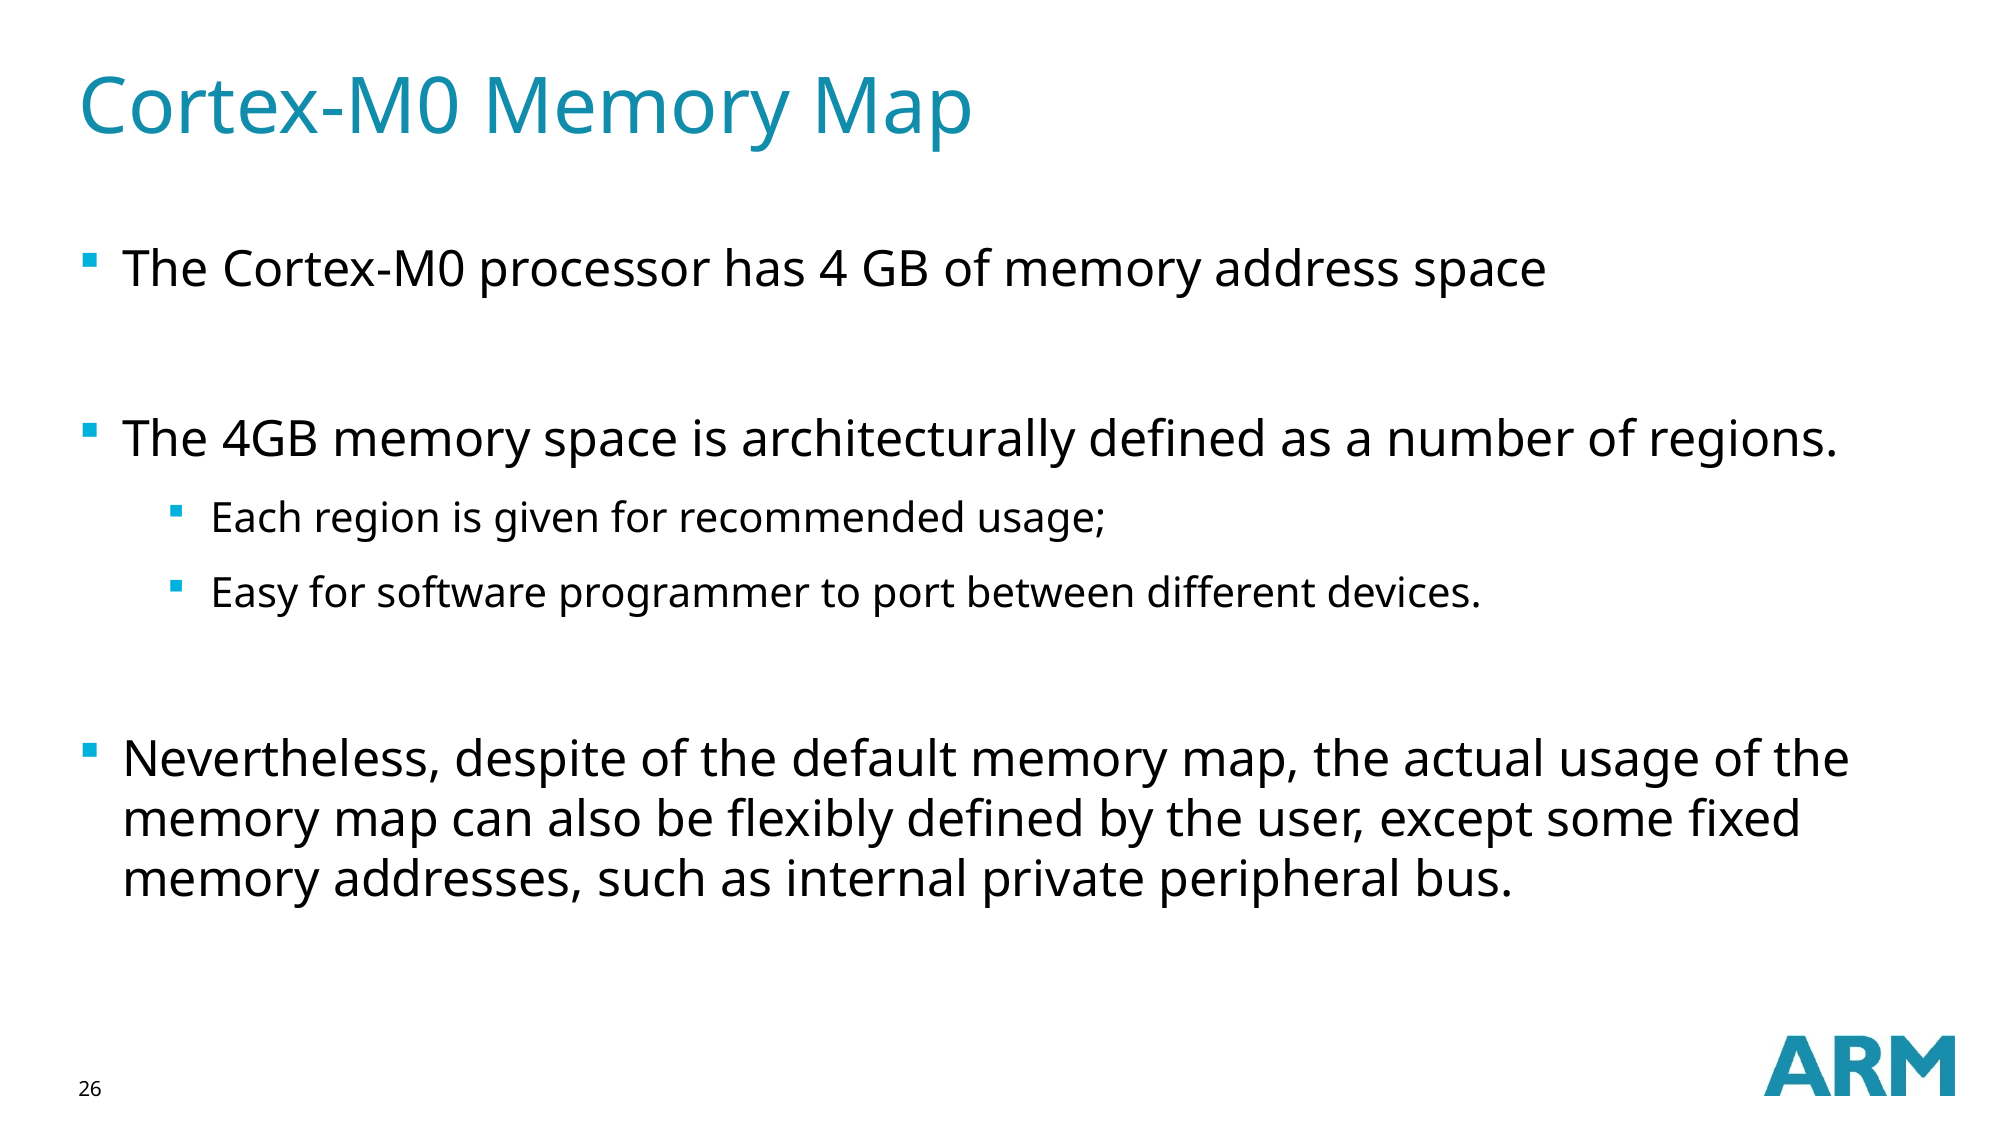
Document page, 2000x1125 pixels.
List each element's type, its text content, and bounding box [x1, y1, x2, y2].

picture [1763, 1035, 1955, 1096]
title Cortex-M0 Memory Map [78, 55, 1910, 150]
list The Cortex-M0 processor has 4 GB of memory address space The 4GB memory space is architecturally defined as a number of regions. Each region is given for recommended usage; Easy for software programmer to port between different devices. Nevertheless, despite of the default memory map, the actual usage of the memory map can also be flexibly defined by the user, except some fixed memory addresses, such as internal private peripheral bus. [78, 236, 1909, 1004]
